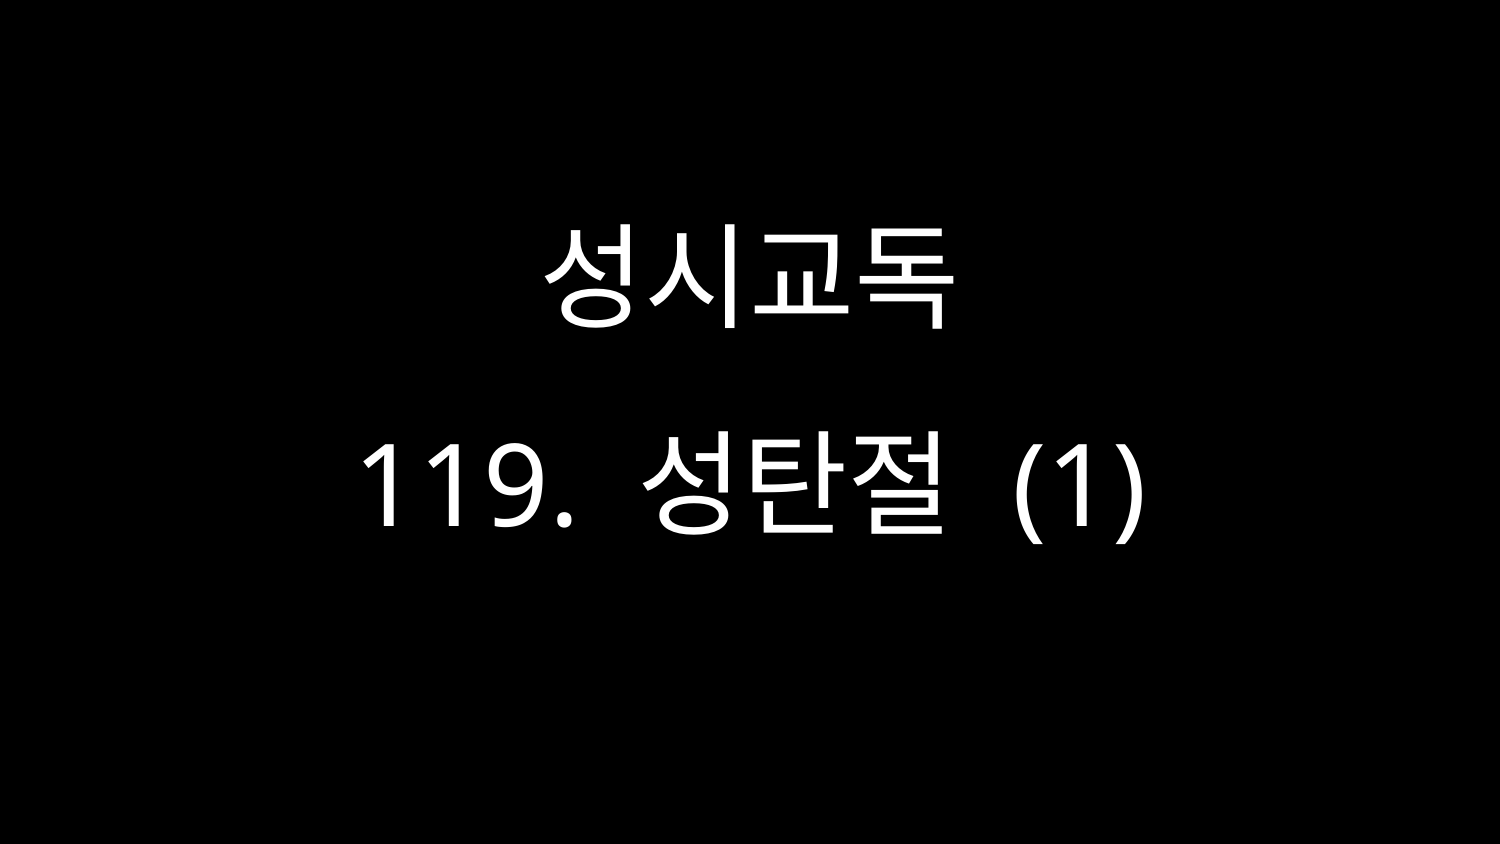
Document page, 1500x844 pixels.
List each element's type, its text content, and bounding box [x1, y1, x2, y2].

text_box 성시교독 119. 성탄절 (1) [0, 197, 1500, 558]
